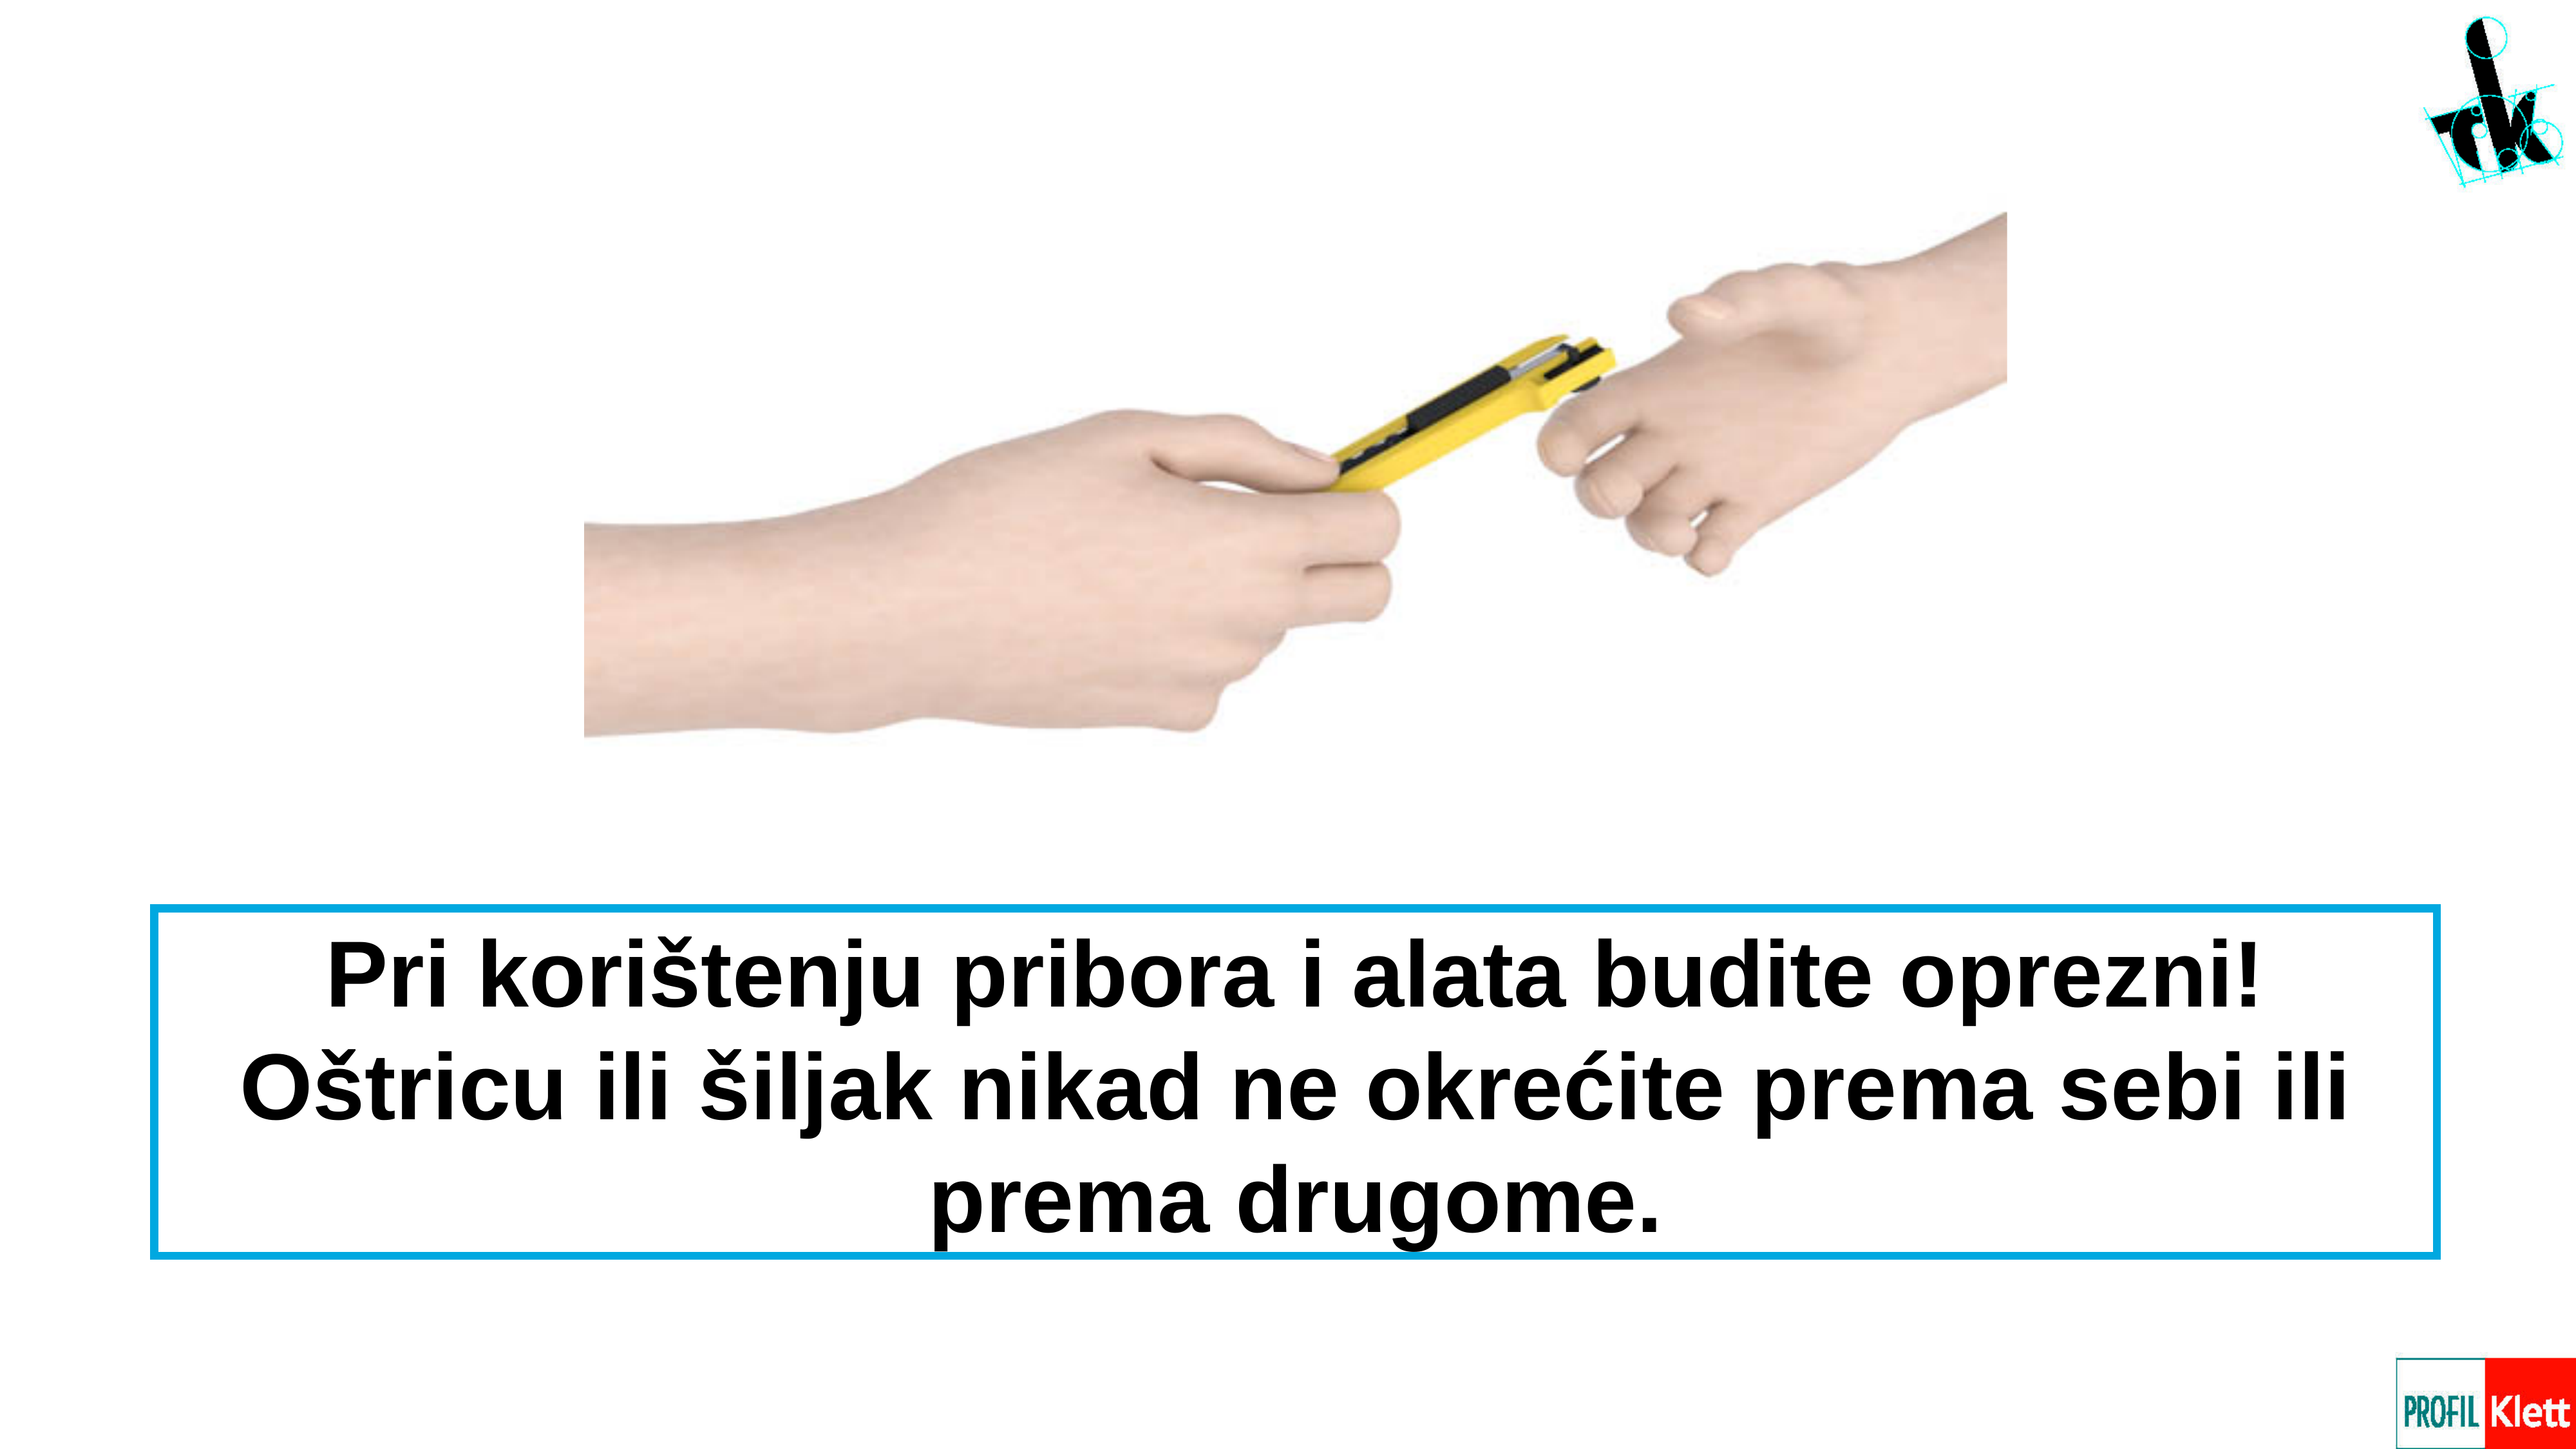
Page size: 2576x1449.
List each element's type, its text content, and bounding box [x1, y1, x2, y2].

text_box Pri korištenju pribora i alata budite oprezni! Oštricu ili šiljak nikad ne okrećite prema sebi ili prema drugome. [154, 908, 2438, 1256]
picture [0, 0, 2576, 1449]
